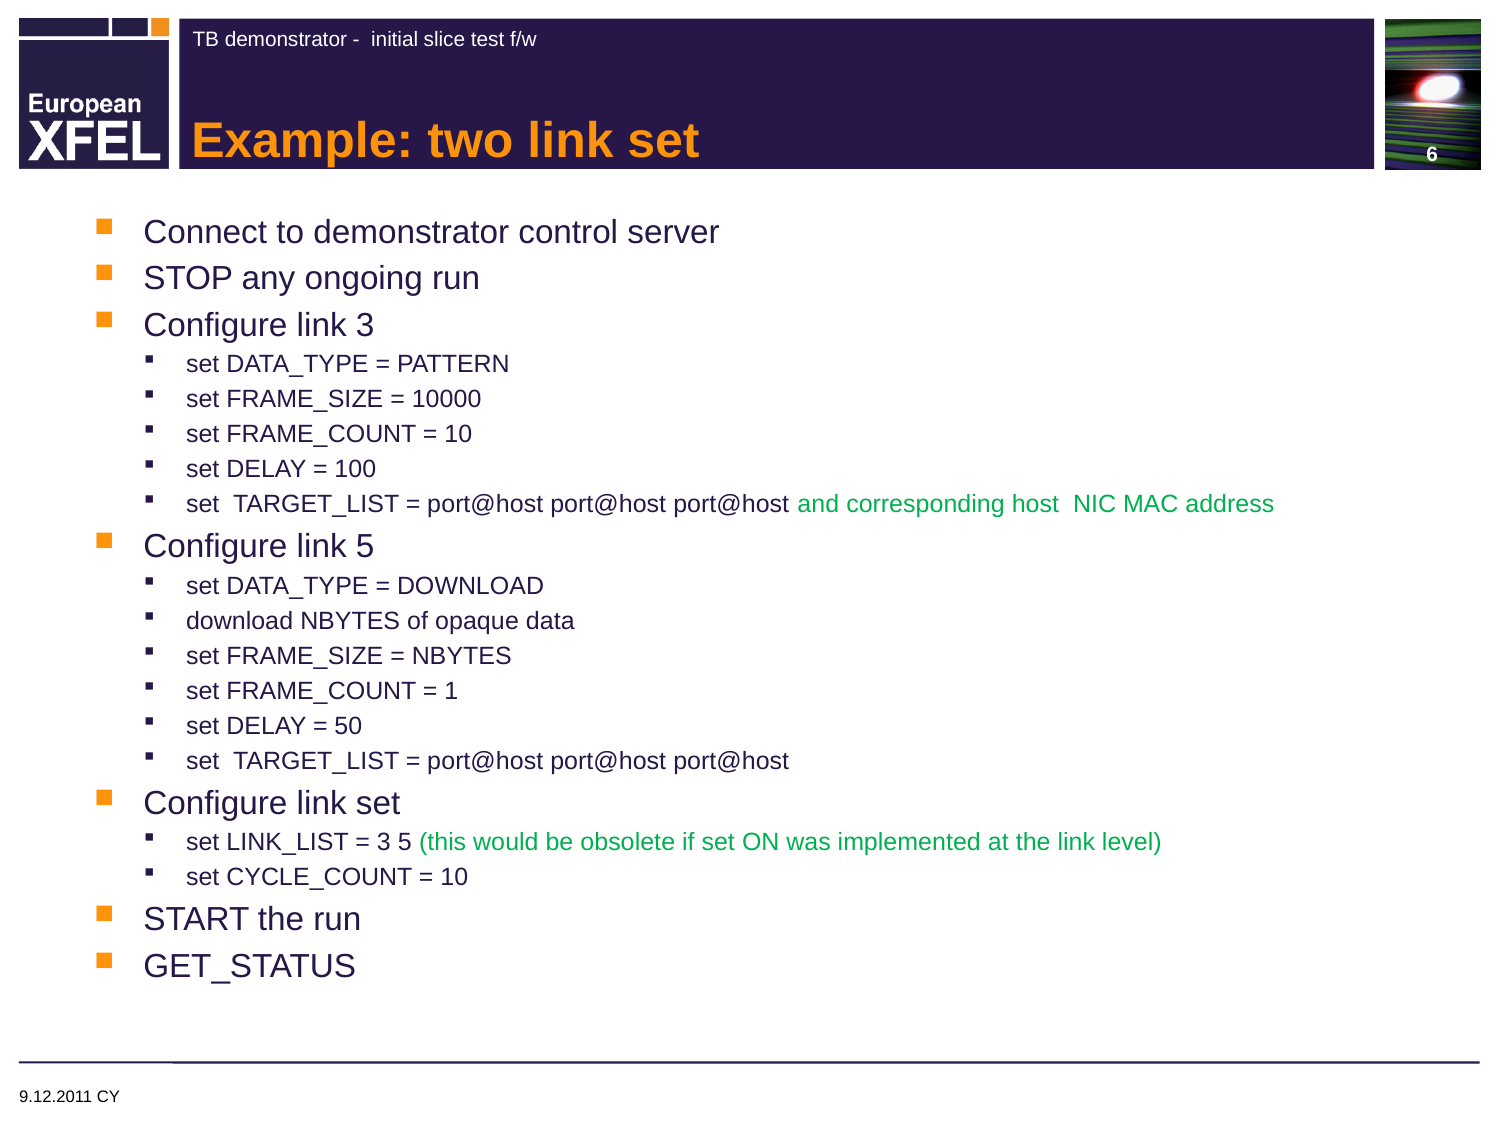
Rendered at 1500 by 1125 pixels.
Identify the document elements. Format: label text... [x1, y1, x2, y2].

picture [1385, 19, 1481, 170]
footer 9.12.2011 CY [19, 1062, 955, 1107]
picture [19, 18, 169, 169]
list Connect to demonstrator control server STOP any ongoing run Configure link 3 set DATA_TYPE = PATTERN set FRAME_SIZE = 10000 set FRAME_COUNT = 10 set DELAY = 100 set TARGET_LIST = port@host port@host port@host and corresponding host NIC MAC address Configure link 5 set DATA_TYPE = DOWNLOAD download NBYTES of opaque data set FRAME_SIZE = NBYTES set FRAME_COUNT = 1 set DELAY = 50 set TARGET_LIST = port@host port@host port@host Configure link set set LINK_LIST = 3 5 (this would be obsolete if set ON was implemented at the link level) set CYCLE_COUNT = 10 START the run GET_STATUS [50, 209, 1336, 1007]
slide_number 6 [1384, 18, 1480, 169]
title Example: two link set [179, 88, 1375, 168]
